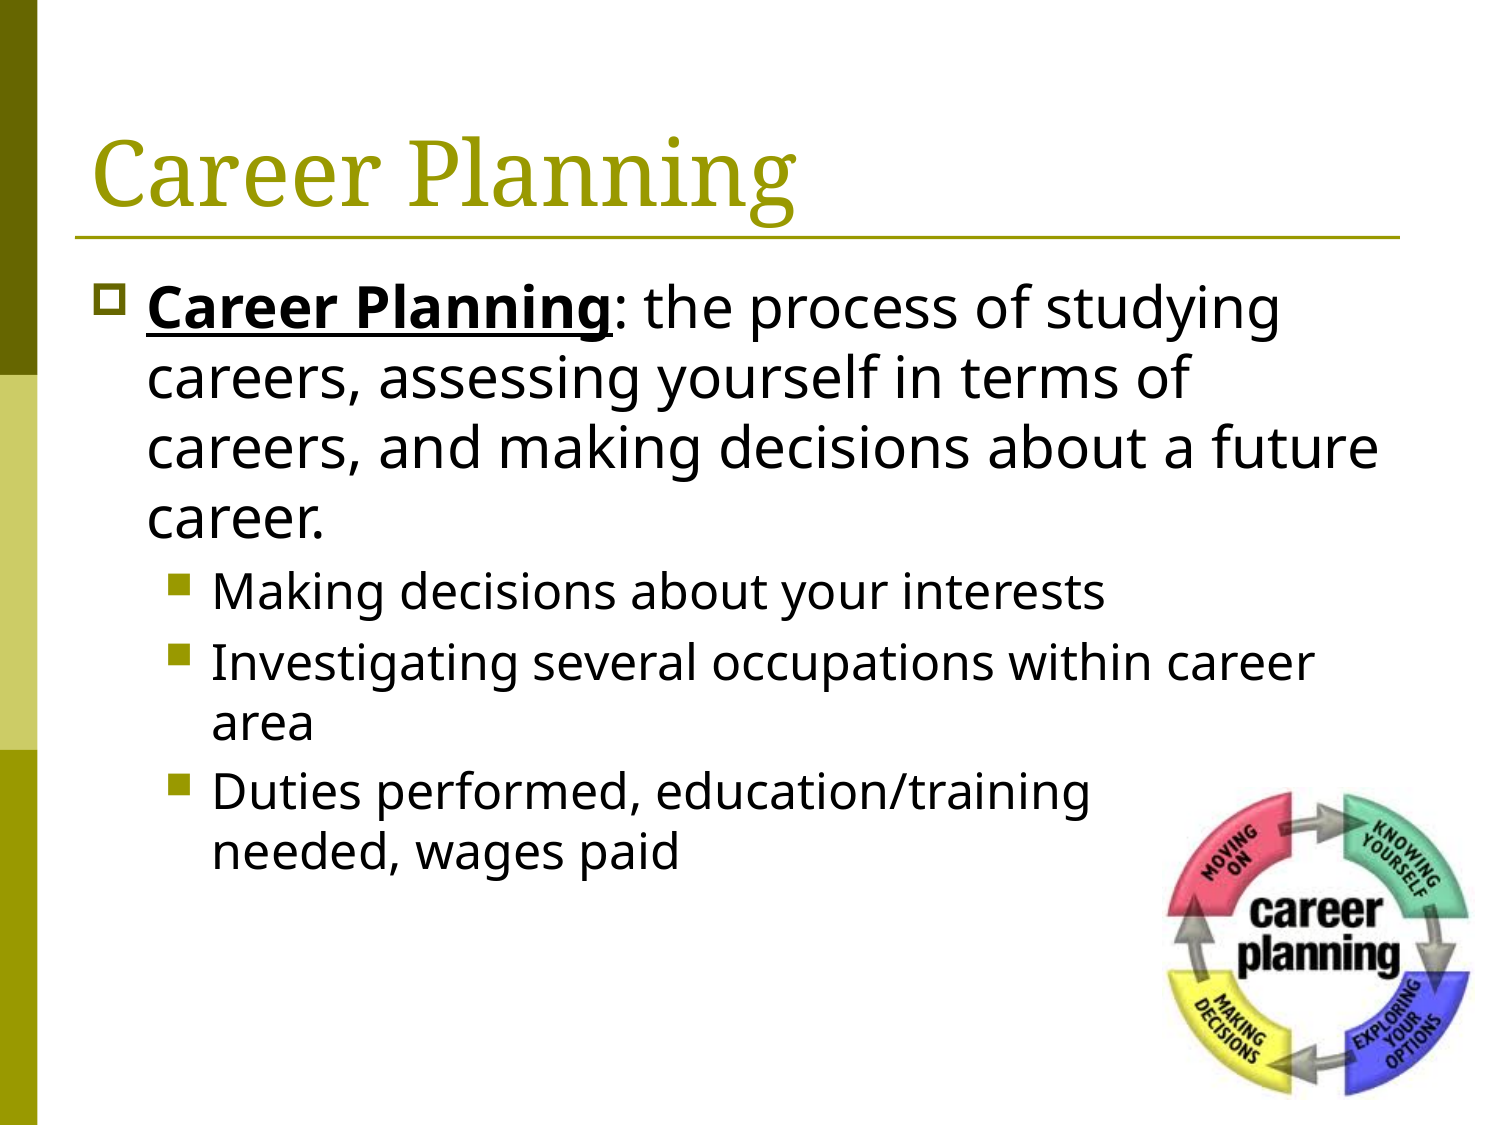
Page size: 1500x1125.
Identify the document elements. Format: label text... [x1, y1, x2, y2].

picture [1162, 787, 1476, 1101]
title Career Planning [74, 45, 1426, 233]
list Career Planning: the process of studying careers, assessing yourself in terms of careers, and making decisions about a future career. Making decisions about your interests Investigating several occupations within career area Duties performed, education/training needed, wages paid [74, 262, 1426, 1006]
